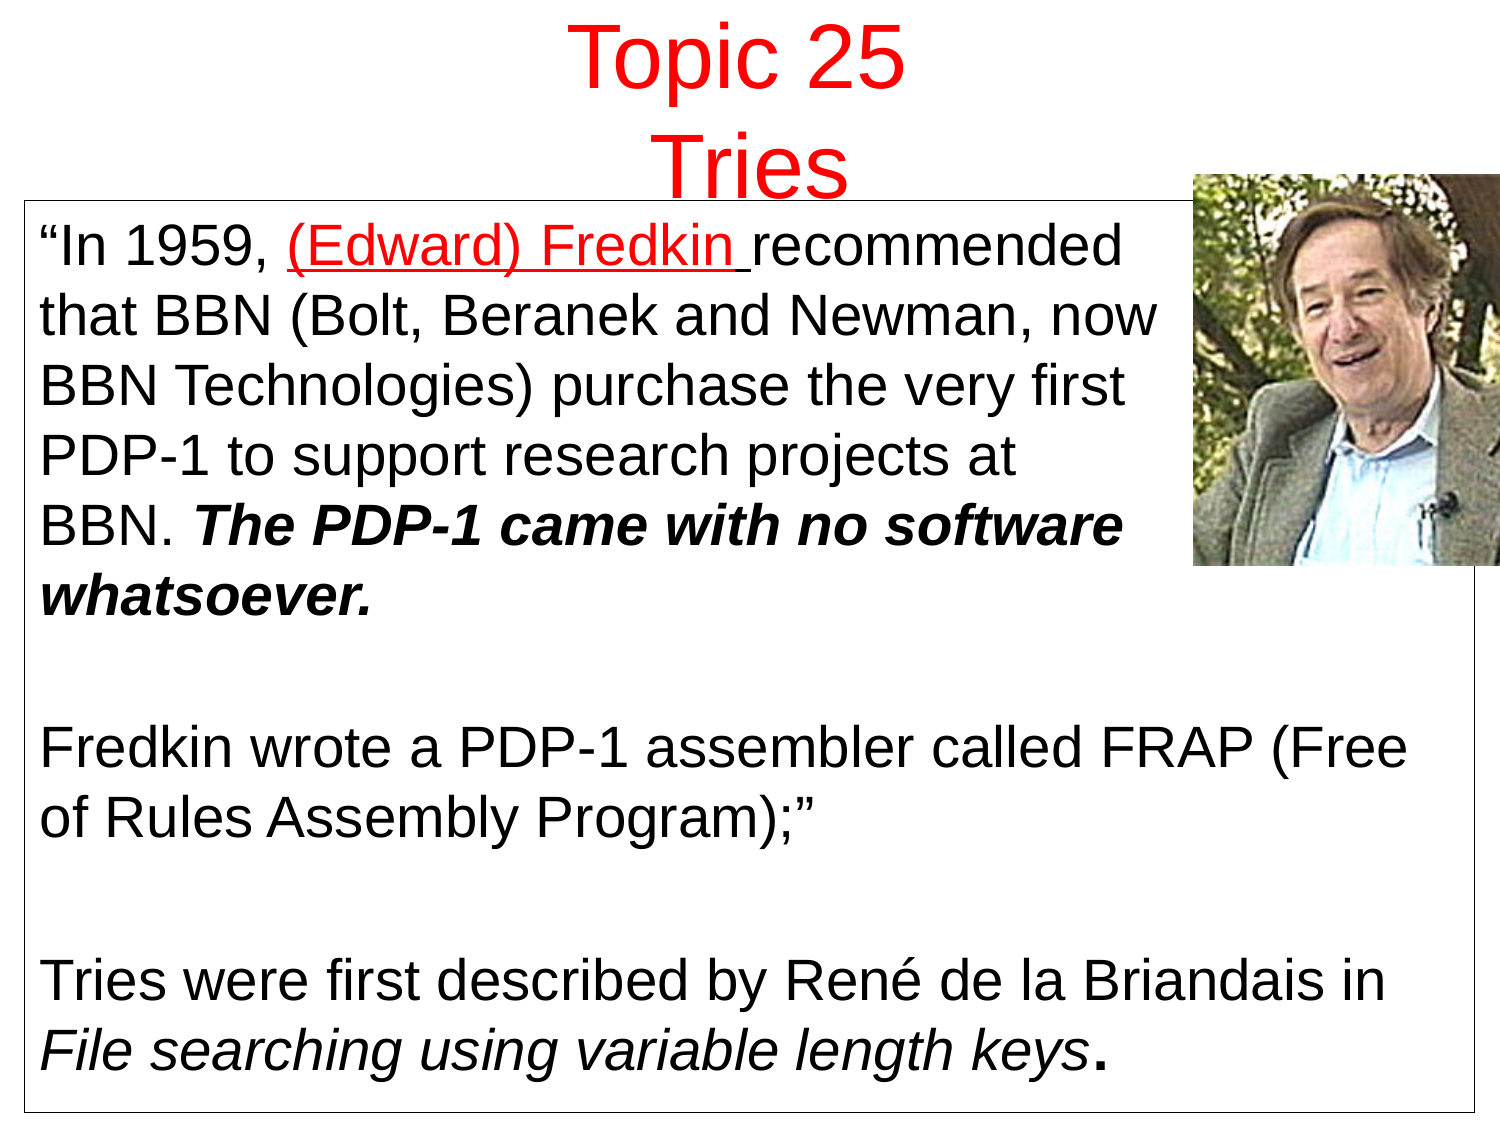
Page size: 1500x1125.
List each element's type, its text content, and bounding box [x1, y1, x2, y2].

picture [1193, 174, 1500, 566]
title Topic 25 Tries [112, 13, 1388, 200]
subtitle “In 1959, (Edward) Fredkin recommended that BBN (Bolt, Beranek and Newman, now BBN Technologies) purchase the very first PDP-1 to support research projects at BBN. The PDP-1 came with no software whatsoever. Fredkin wrote a PDP-1 assembler called FRAP (Free of Rules Assembly Program);” Tries were first described by René de la Briandais in File searching using variable length keys. [24, 200, 1475, 1113]
